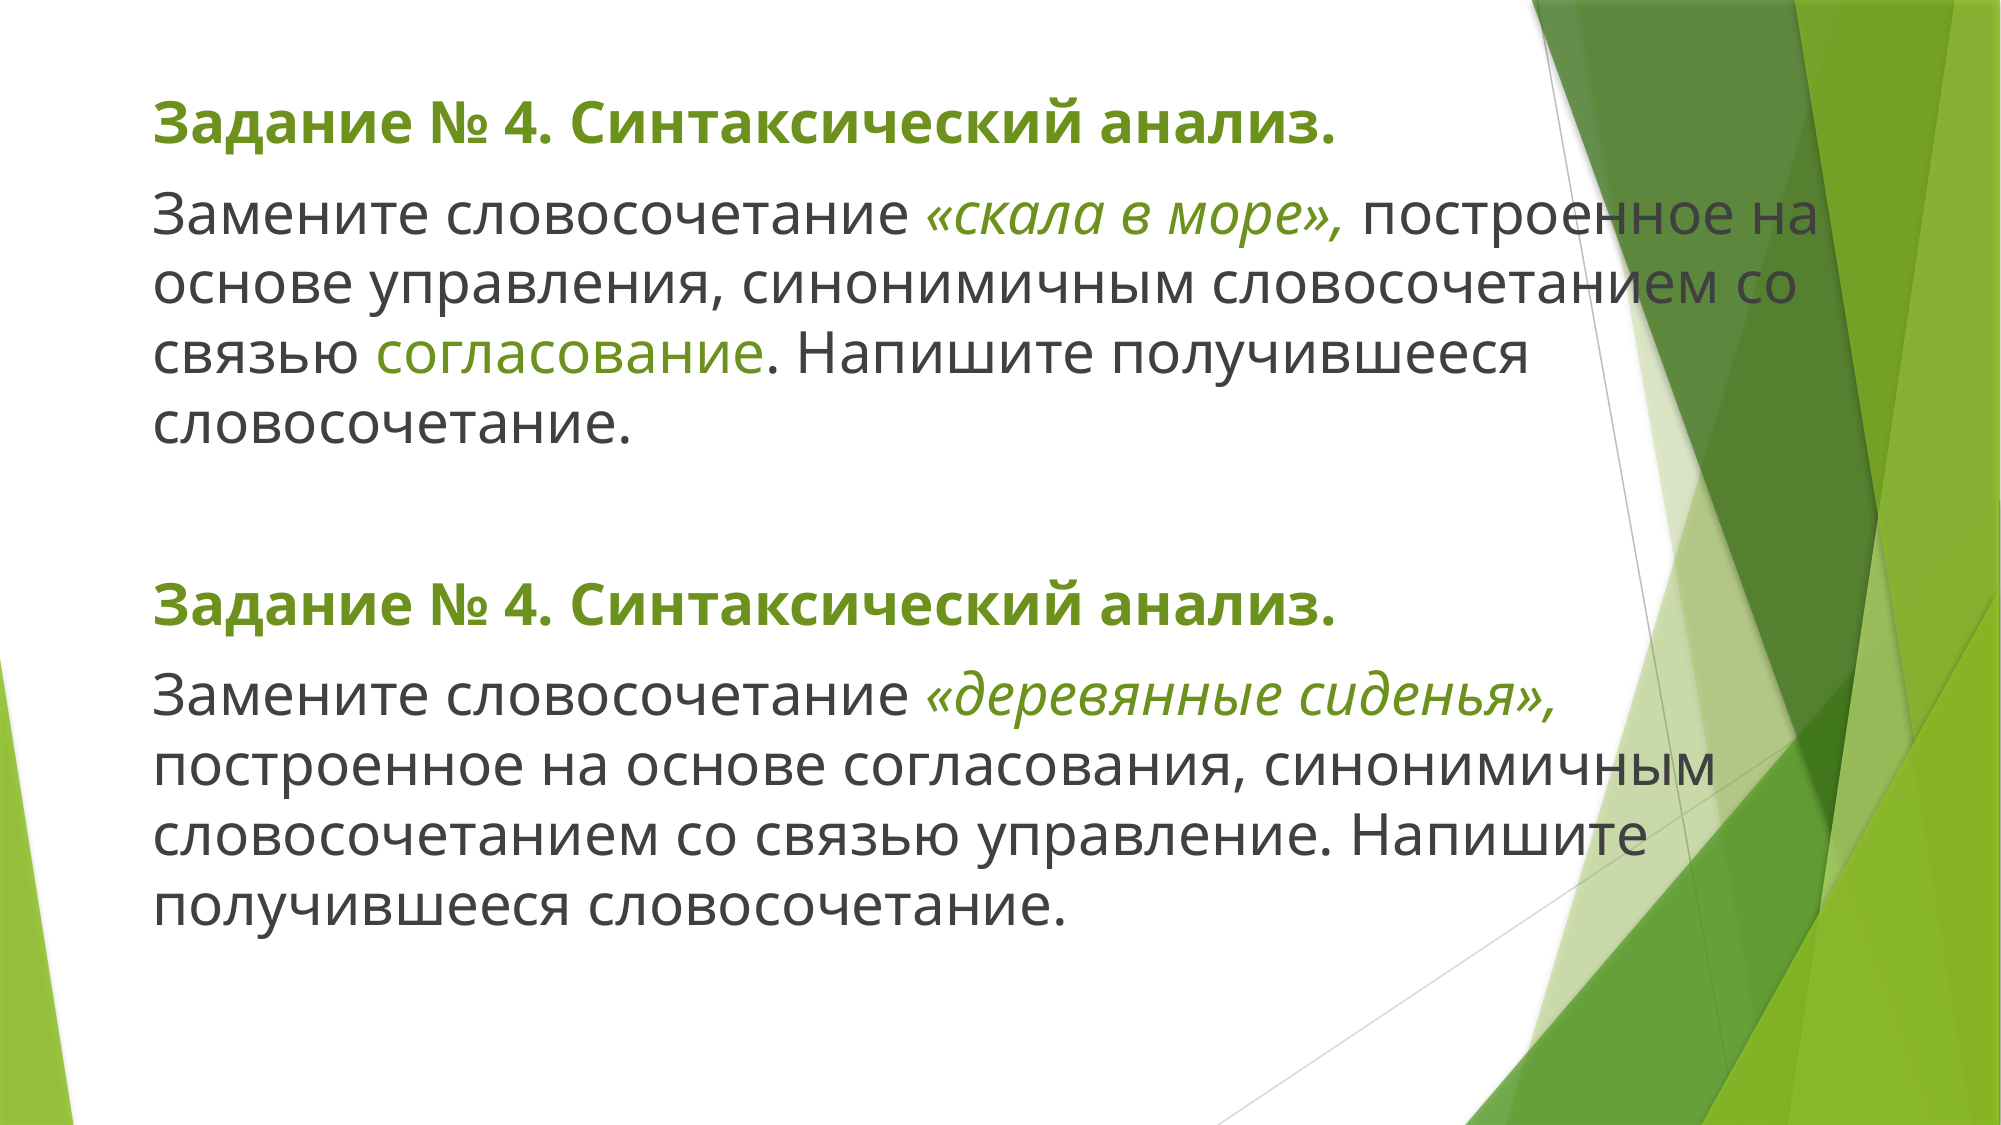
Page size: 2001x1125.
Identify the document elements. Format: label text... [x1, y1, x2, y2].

list Задание № 4. Синтаксический анализ. Замените словосочетание «скала в море», построенное на основе управления, синонимичным словосочетанием со связью согласование. Напишите получившееся словосочетание. Задание № 4. Синтаксический анализ. Замените словосочетание «деревянные сиденья», построенное на основе согласования, синонимичным словосочетанием со связью управление. Напишите получившееся словосочетание. [137, 77, 1863, 1014]
